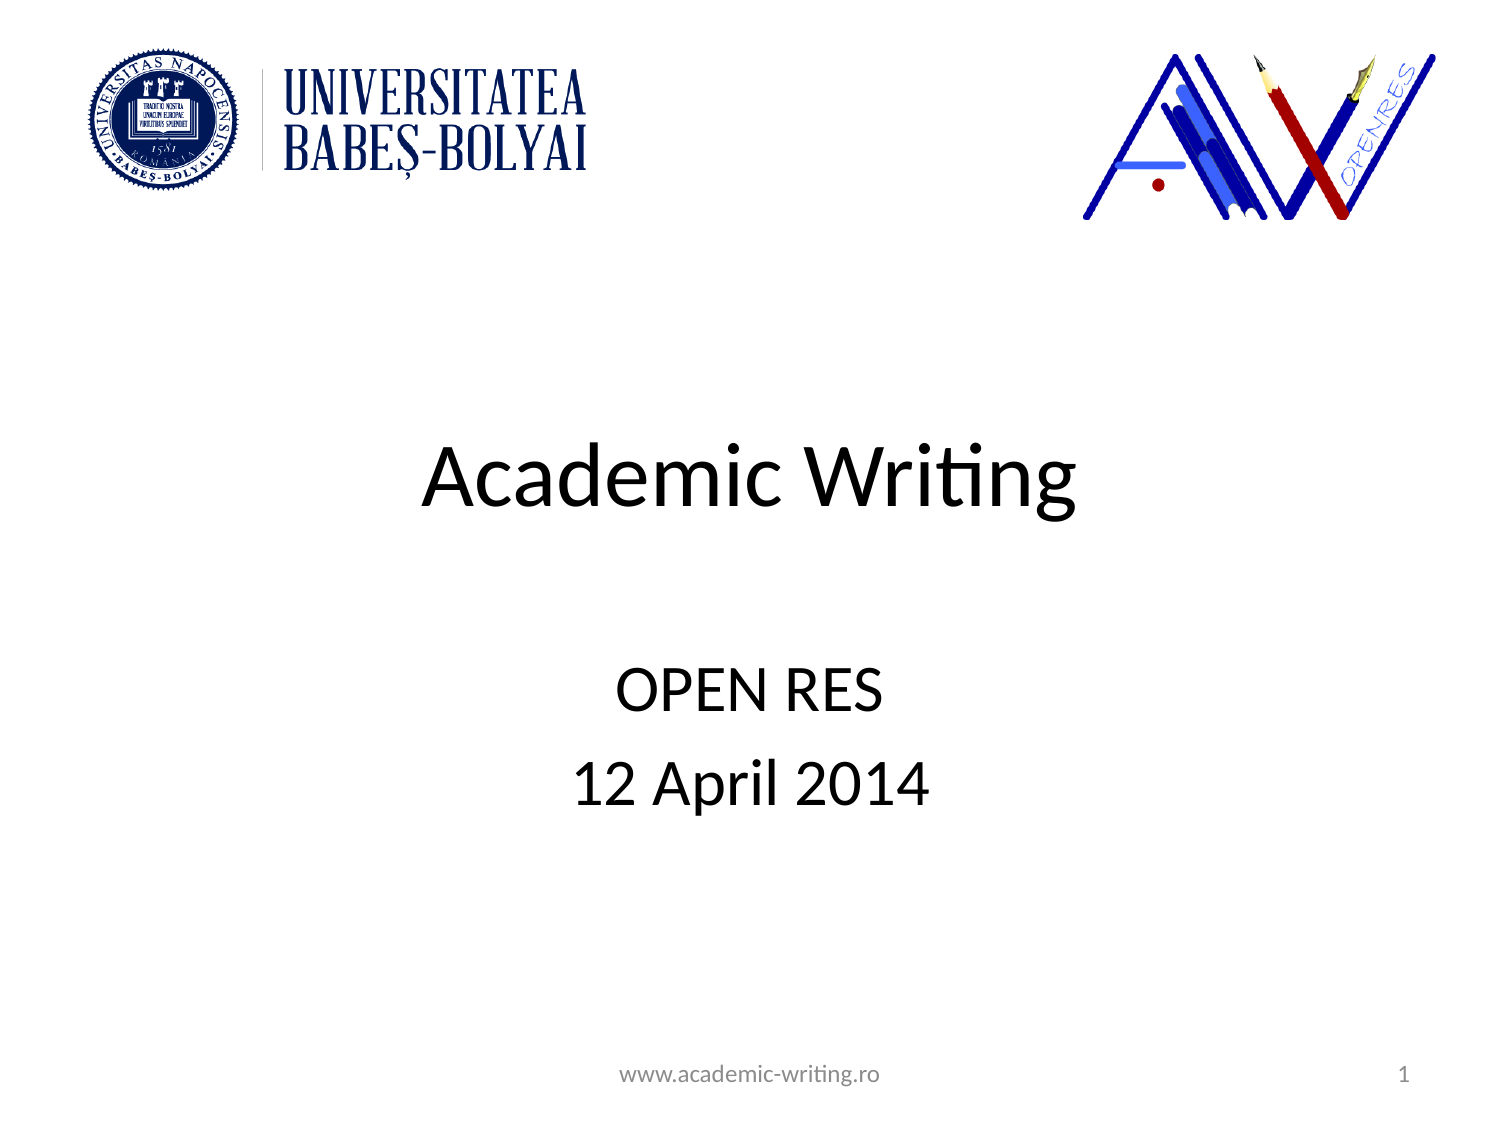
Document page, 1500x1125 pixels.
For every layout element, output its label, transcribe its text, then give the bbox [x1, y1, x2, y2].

subtitle OPEN RES 12 April 2014 [225, 637, 1275, 925]
title Academic Writing [112, 349, 1388, 591]
picture [1083, 54, 1436, 220]
picture [76, 42, 597, 197]
footer www.academic-writing.ro [512, 1042, 988, 1103]
slide_number 1 [1074, 1042, 1425, 1103]
